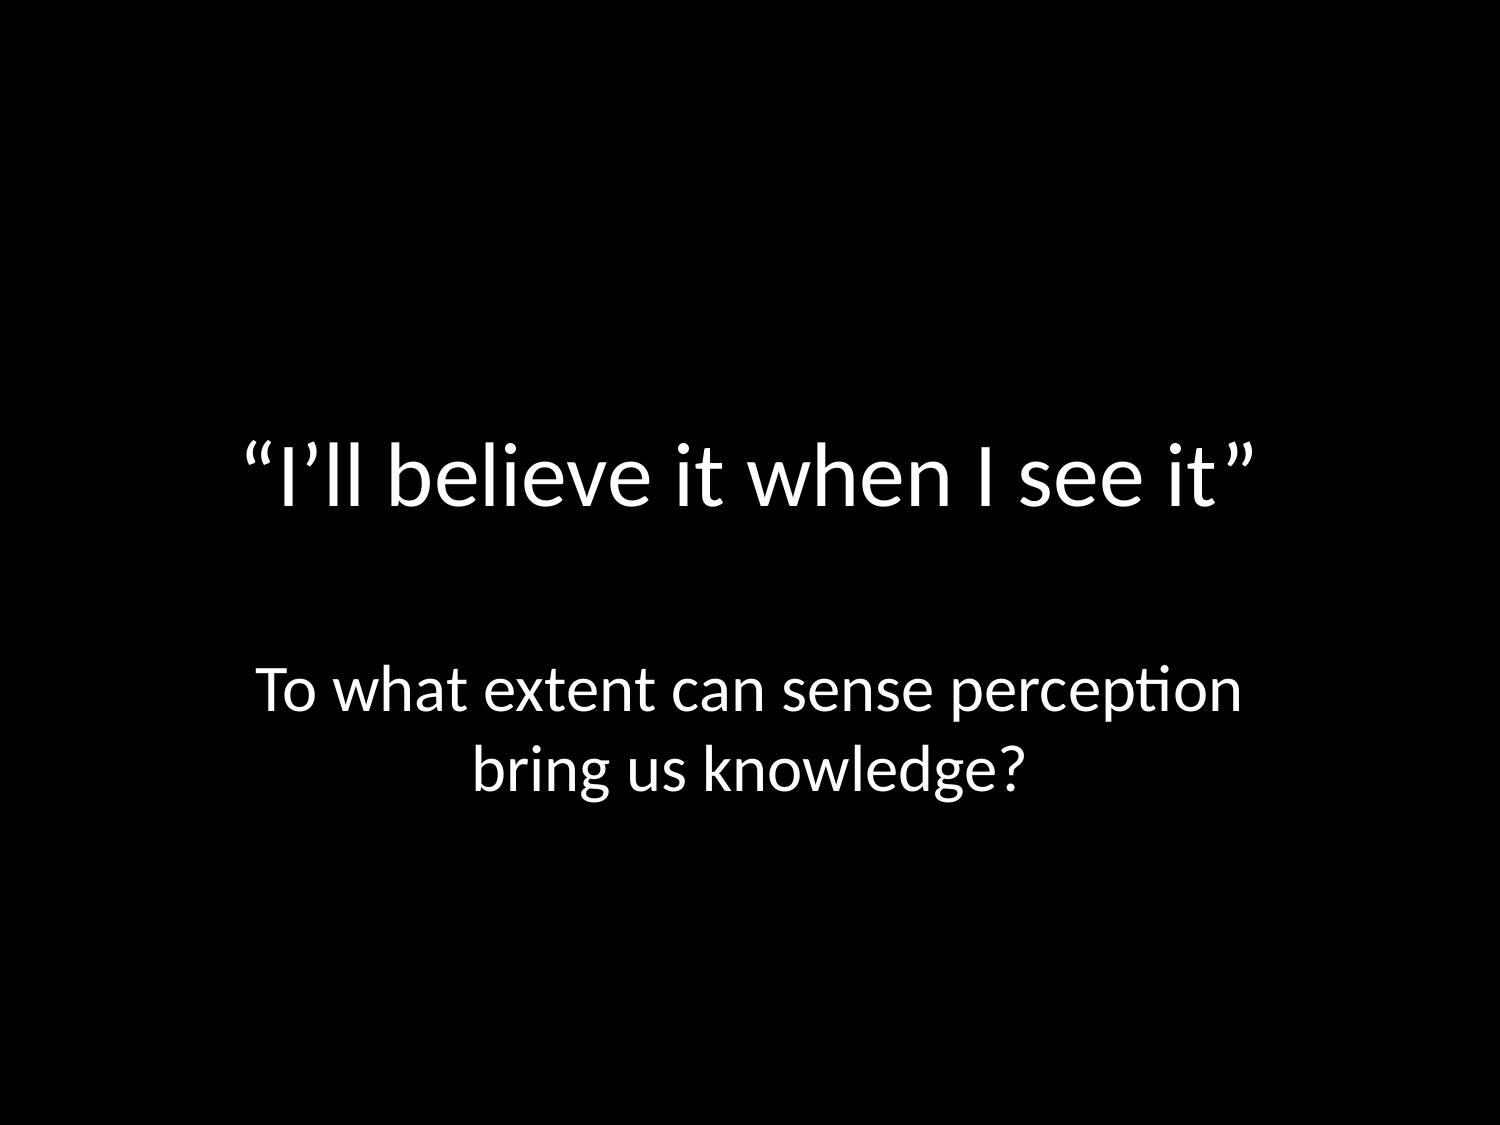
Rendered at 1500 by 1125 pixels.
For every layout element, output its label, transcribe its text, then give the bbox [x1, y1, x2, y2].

title “I’ll believe it when I see it” [112, 349, 1388, 591]
subtitle To what extent can sense perception bring us knowledge? [225, 637, 1275, 925]
